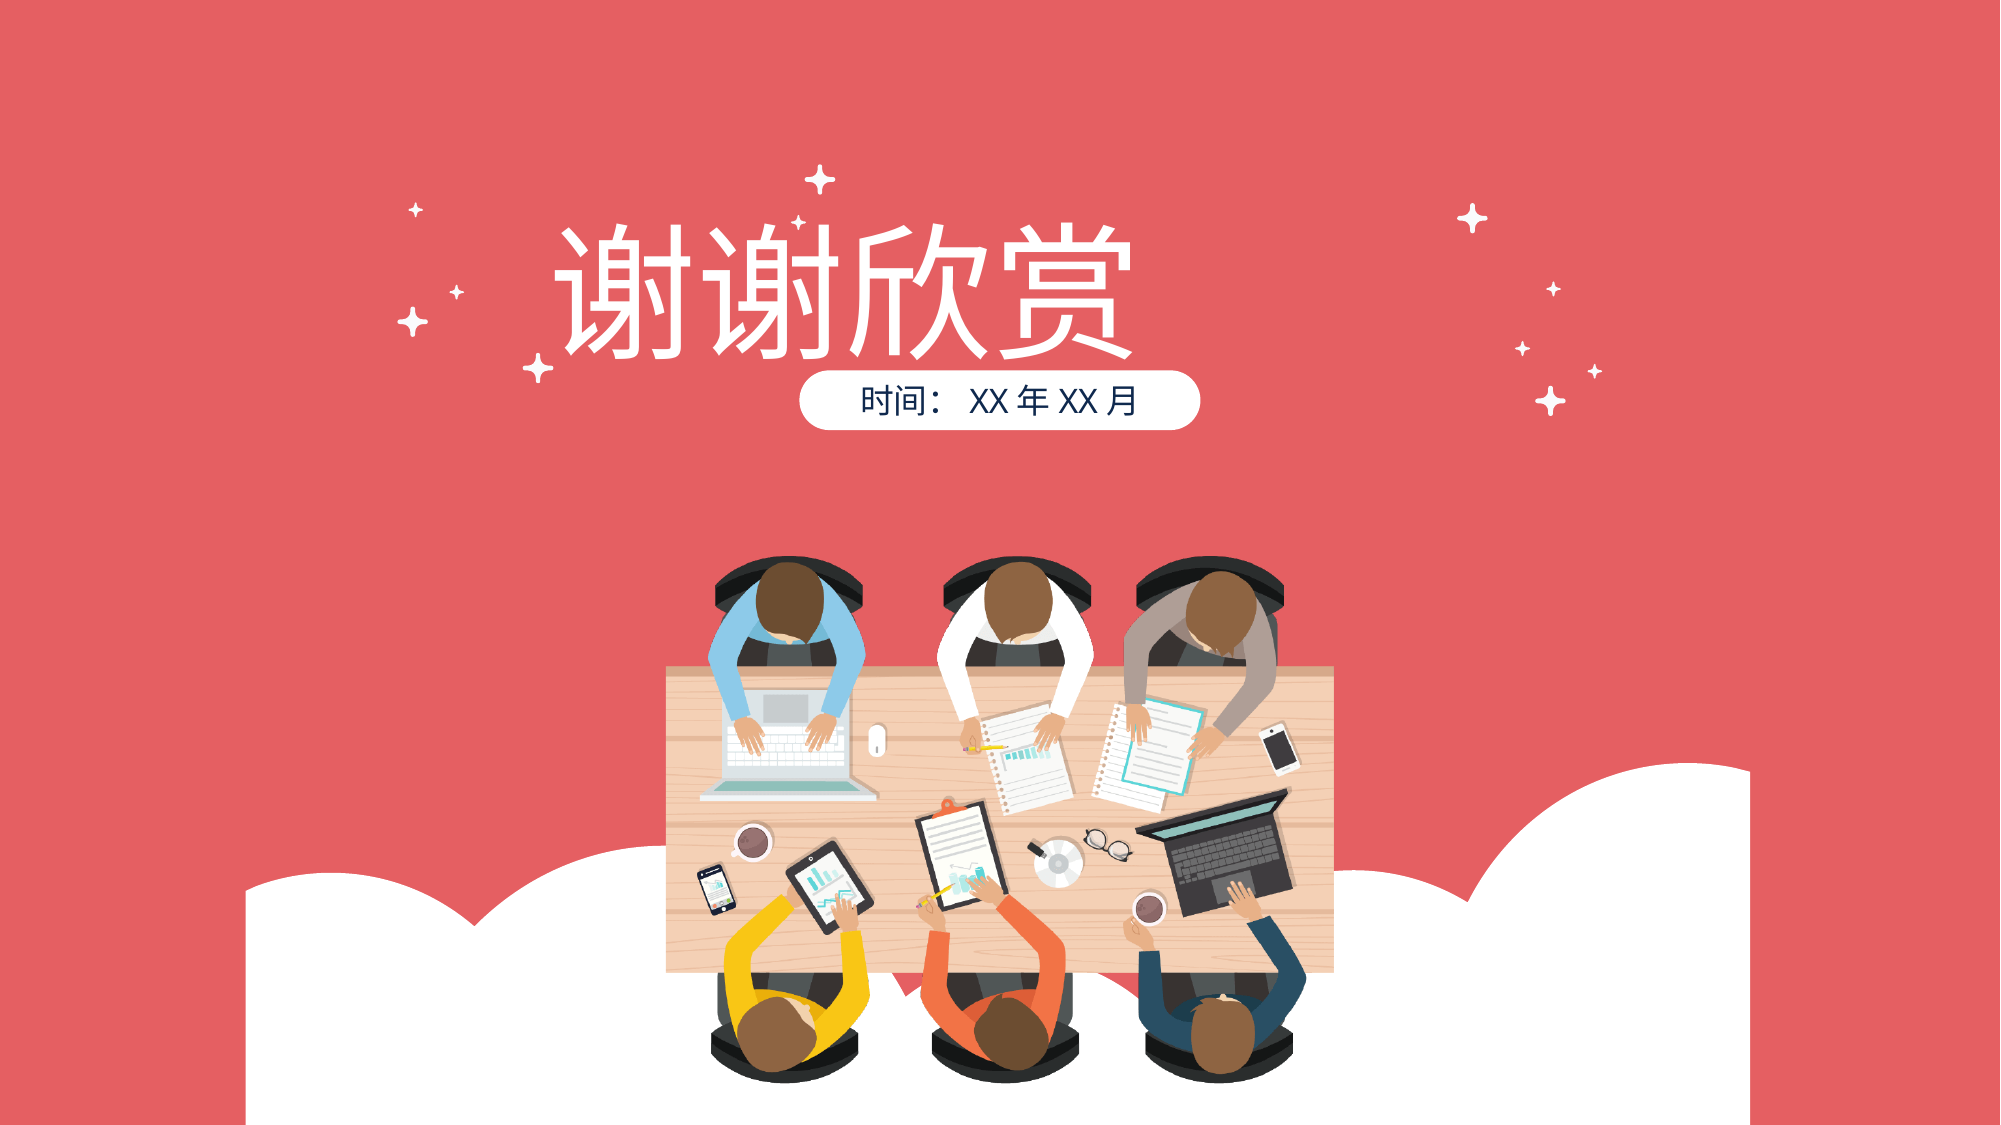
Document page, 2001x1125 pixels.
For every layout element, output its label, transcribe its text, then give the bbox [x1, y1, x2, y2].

text_box [1457, 203, 1488, 234]
text_box [449, 284, 465, 300]
text_box [245, 763, 1751, 1125]
text_box 时间：XX年XX月 [809, 372, 1191, 428]
text_box [804, 164, 836, 195]
text_box [1191, 378, 1201, 422]
text_box [1546, 281, 1562, 297]
text_box [790, 214, 807, 231]
text_box [1535, 385, 1566, 416]
text_box [408, 202, 424, 218]
text_box [1514, 340, 1531, 357]
text_box 谢谢欣赏 [534, 192, 1466, 385]
picture [665, 507, 1334, 1088]
text_box [522, 352, 554, 384]
text_box [1587, 363, 1603, 379]
text_box [799, 378, 809, 423]
text_box [397, 306, 428, 337]
